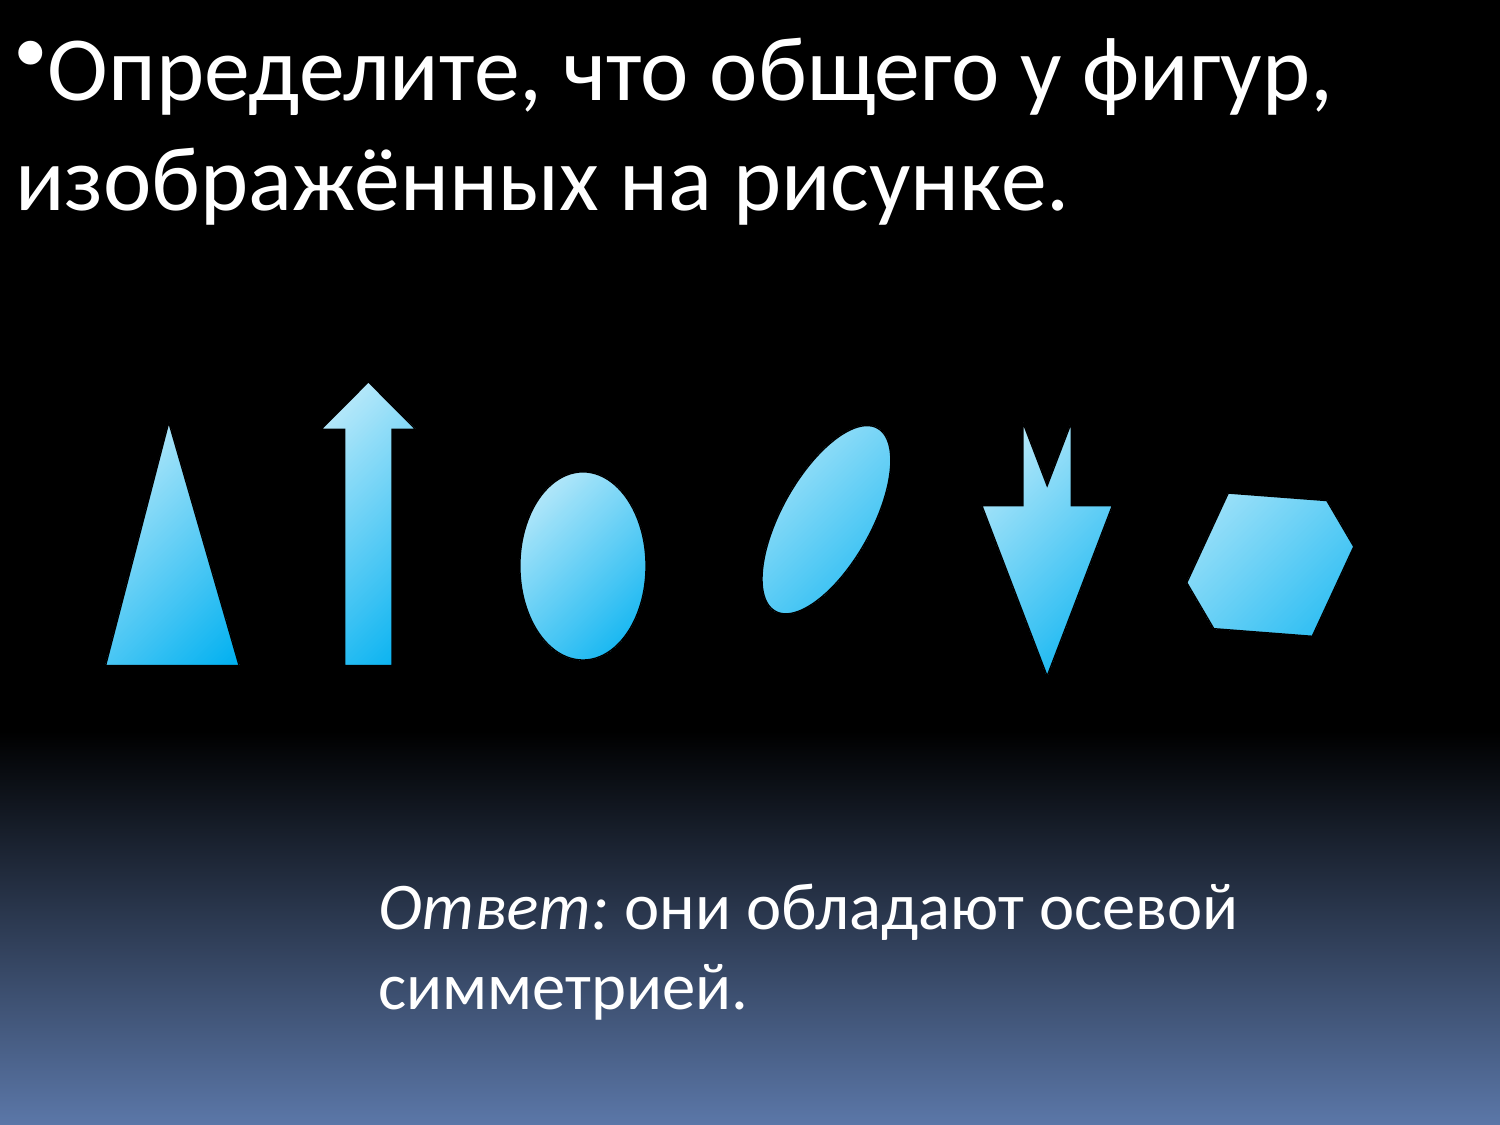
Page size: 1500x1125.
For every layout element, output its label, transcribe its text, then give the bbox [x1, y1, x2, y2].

text_box Определите, что общего у фигур, изображённых на рисунке. [0, 1, 1465, 282]
text_box Ответ: они обладают осевой симметрией. [363, 809, 1500, 1075]
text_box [104, 362, 1352, 677]
